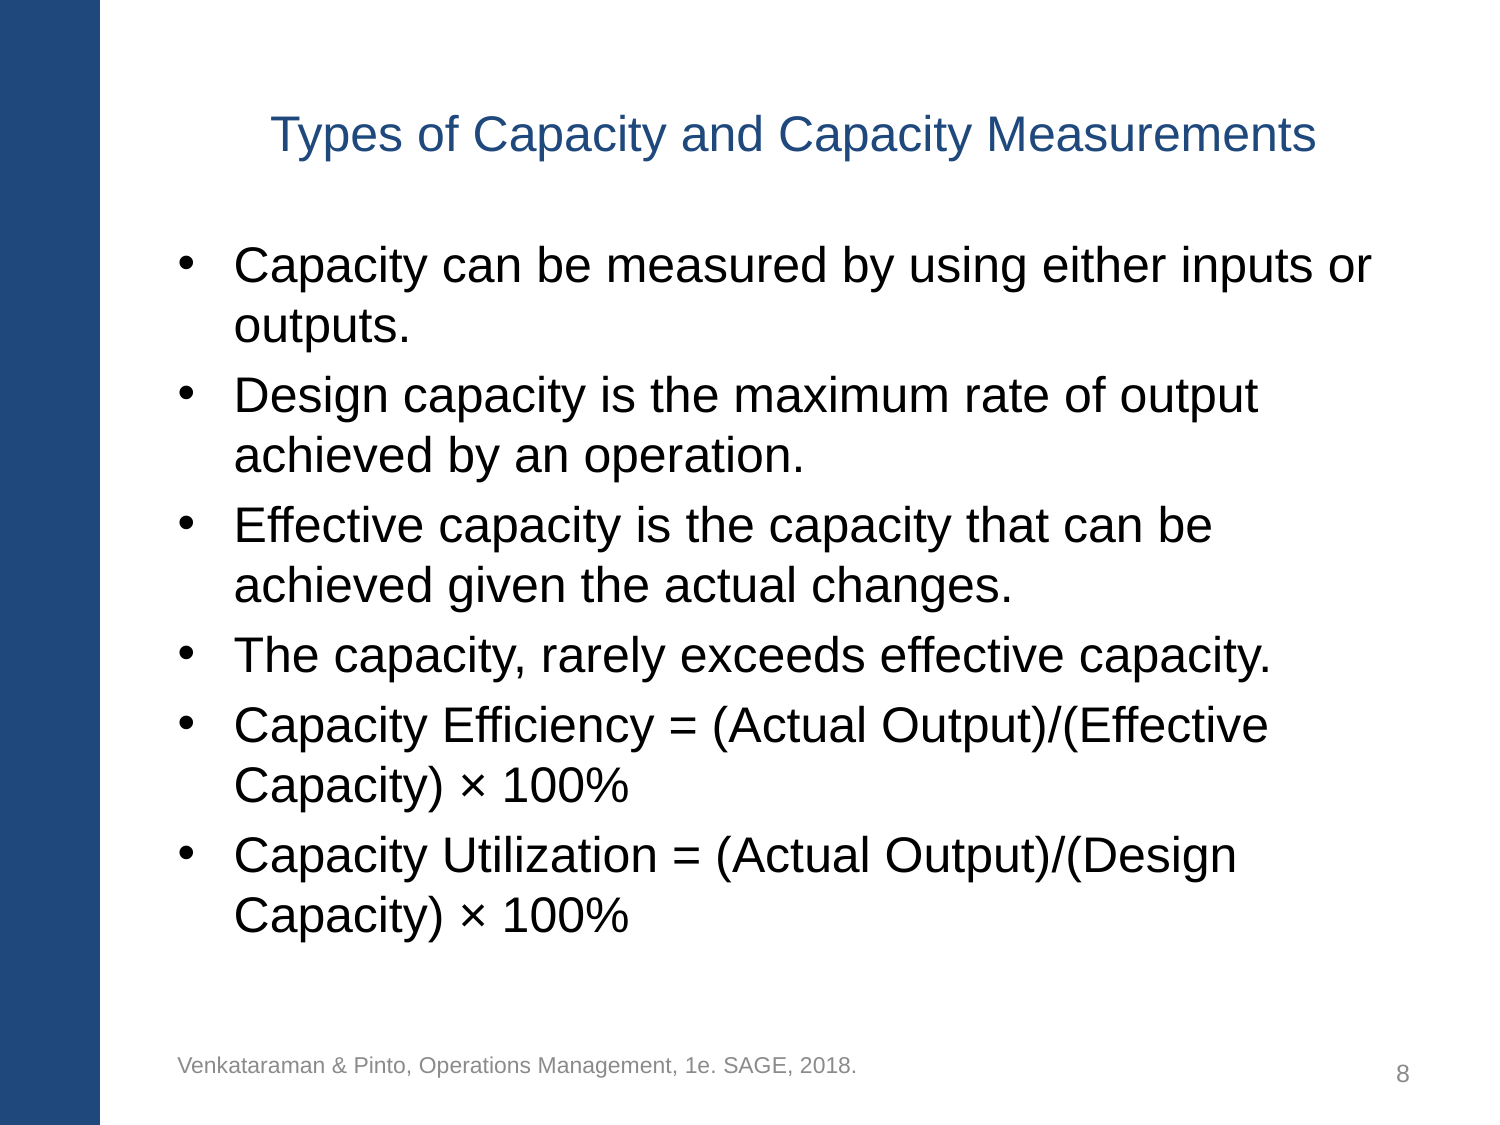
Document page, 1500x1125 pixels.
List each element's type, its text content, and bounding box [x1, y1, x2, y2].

slide_number 8 [1350, 1042, 1425, 1103]
title Types of Capacity and Capacity Measurements [162, 37, 1425, 224]
list Capacity can be measured by using either inputs or outputs. Design capacity is the maximum rate of output achieved by an operation. Effective capacity is the capacity that can be achieved given the actual changes. The capacity, rarely exceeds effective capacity. Capacity Efficiency = (Actual Output)/(Effective Capacity) × 100% Capacity Utilization = (Actual Output)/(Design Capacity) × 100% [162, 224, 1425, 1013]
footer Venkataraman & Pinto, Operations Management, 1e. SAGE, 2018. [162, 1042, 1313, 1103]
